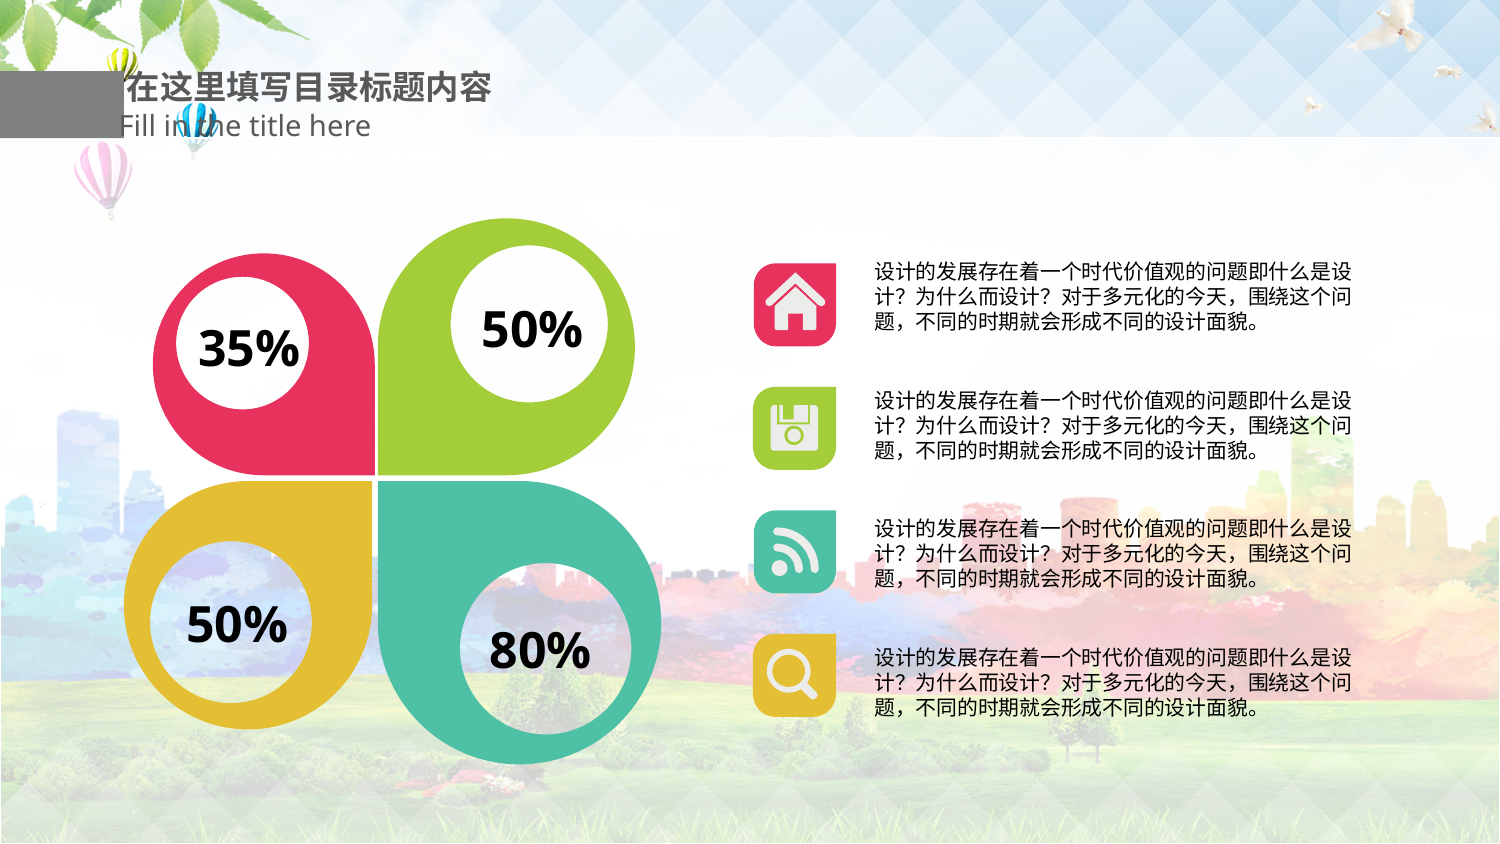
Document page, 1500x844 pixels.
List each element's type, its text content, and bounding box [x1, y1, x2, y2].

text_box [123, 480, 372, 730]
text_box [752, 386, 837, 471]
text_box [377, 218, 636, 476]
text_box 设计的发展存在着一个时代价值观的问题即什么是设计？为什么而设计？对于多元化的今天，围绕这个问题，不同的时期就会形成不同的设计面貌。 [859, 637, 1376, 728]
picture [0, 0, 1500, 137]
text_box 设计的发展存在着一个时代价值观的问题即什么是设计？为什么而设计？对于多元化的今天，围绕这个问题，不同的时期就会形成不同的设计面貌。 [859, 508, 1376, 599]
text_box [0, 70, 112, 139]
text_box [377, 480, 662, 765]
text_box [753, 510, 837, 594]
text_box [752, 633, 837, 718]
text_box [753, 263, 837, 347]
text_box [152, 253, 371, 476]
text_box Fill in the title here [103, 99, 387, 150]
text_box 设计的发展存在着一个时代价值观的问题即什么是设计？为什么而设计？对于多元化的今天，围绕这个问题，不同的时期就会形成不同的设计面貌。 [859, 251, 1376, 341]
text_box 在这里填写目录标题内容 [112, 59, 538, 114]
text_box 设计的发展存在着一个时代价值观的问题即什么是设计？为什么而设计？对于多元化的今天，围绕这个问题，不同的时期就会形成不同的设计面貌。 [859, 379, 1376, 470]
